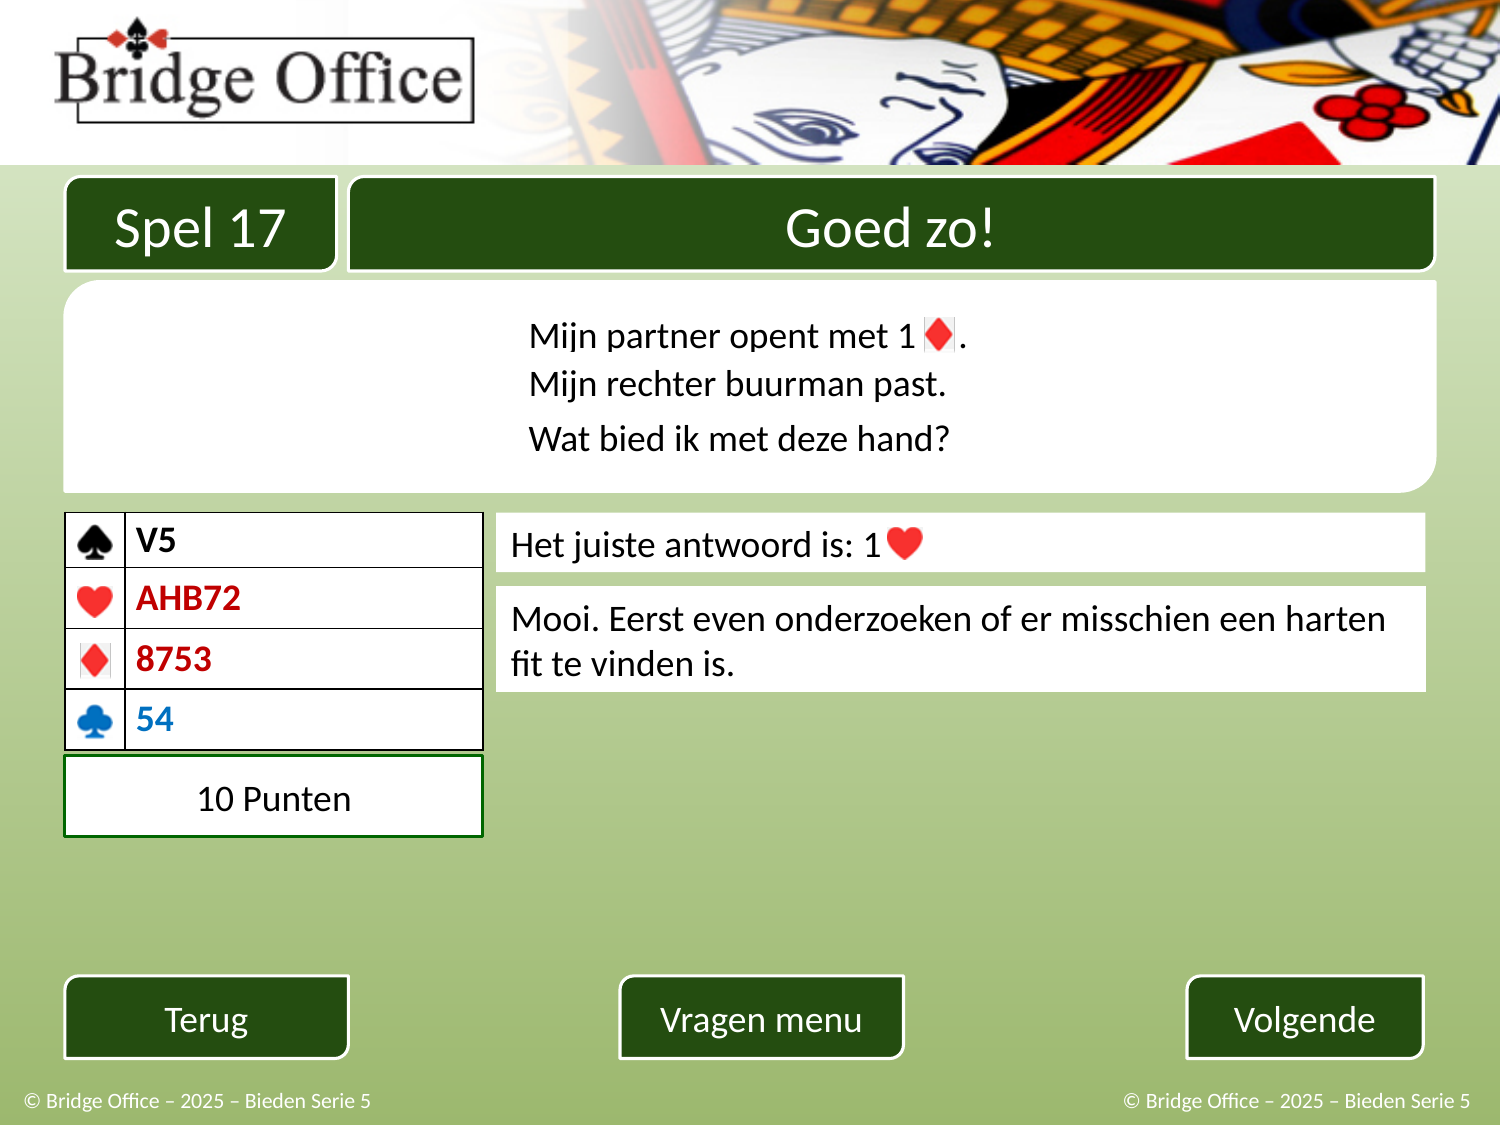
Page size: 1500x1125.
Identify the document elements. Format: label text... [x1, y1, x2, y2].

table_cell [66, 629, 124, 688]
table_header [66, 513, 124, 567]
table_cell 8753 [126, 629, 482, 688]
picture [920, 316, 957, 353]
table_cell [66, 690, 124, 749]
text_box Mooi. Eerst even onderzoeken of er misschien een harten fit te vinden is. [496, 586, 1426, 692]
text_box Volgende [1185, 974, 1425, 1061]
text_box © Bridge Office – 2025 – Bieden Serie 5 [1107, 1079, 1500, 1121]
picture [887, 527, 923, 560]
text_box Mijn rechter buurman past. [513, 352, 987, 406]
text_box Wat bied ik met deze hand? [513, 406, 987, 467]
picture [77, 643, 113, 679]
text_box © Bridge Office – 2025 – Bieden Serie 5 [8, 1079, 393, 1121]
text_box Terug [63, 974, 350, 1061]
table_header V5 [126, 513, 482, 567]
picture [0, 0, 1500, 166]
table_cell AHB72 [126, 568, 482, 628]
text_box Vragen menu [618, 974, 906, 1061]
text_box Goed zo! [346, 178, 1437, 273]
table_cell [66, 568, 124, 628]
text_box 10 Punten [63, 754, 484, 838]
text_box Spel 17 [63, 178, 339, 273]
text_box Mijn partner opent met 1 . [513, 303, 1022, 364]
picture [77, 524, 113, 561]
text_box Het juiste antwoord is: 1 [496, 512, 1426, 573]
picture [77, 585, 113, 618]
picture [77, 703, 113, 740]
table_cell 54 [126, 690, 482, 749]
text_box [63, 280, 1437, 493]
